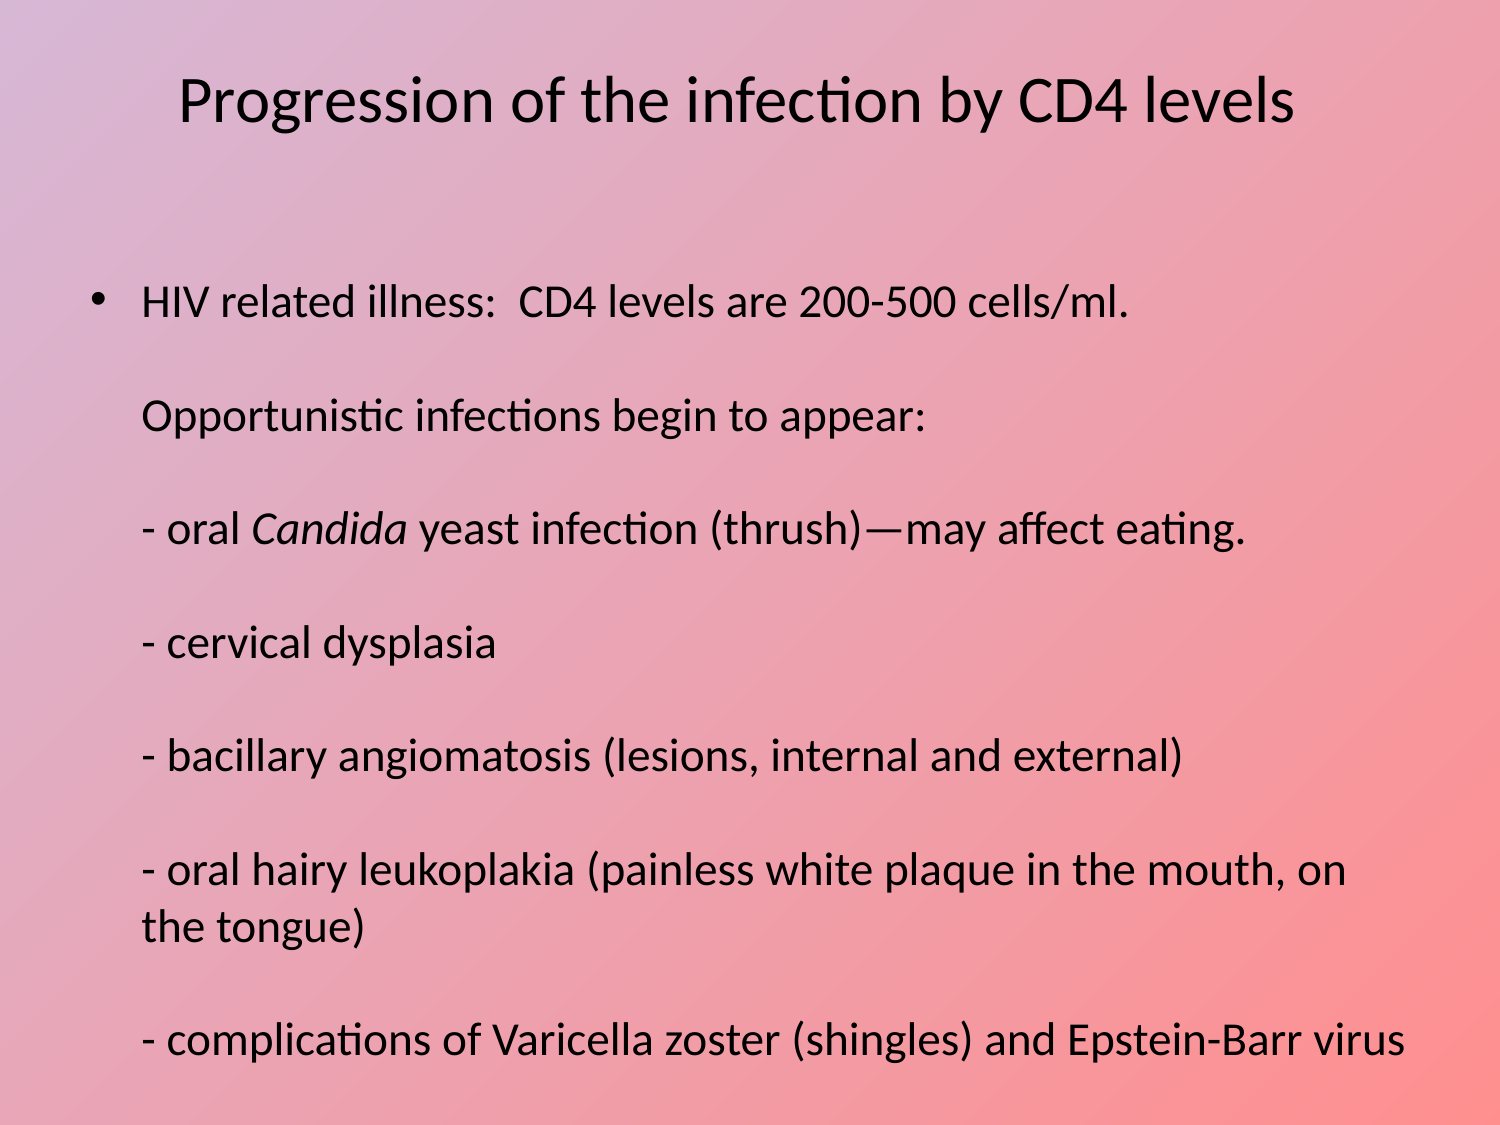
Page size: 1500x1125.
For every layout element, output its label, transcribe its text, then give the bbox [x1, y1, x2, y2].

list HIV related illness: CD4 levels are 200-500 cells/ml. Opportunistic infections begin to appear: - oral Candida yeast infection (thrush)—may affect eating. - cervical dysplasia - bacillary angiomatosis (lesions, internal and external) - oral hairy leukoplakia (painless white plaque in the mouth, on the tongue) - complications of Varicella zoster (shingles) and Epstein-Barr virus [75, 262, 1425, 1088]
title Progression of the infection by CD4 levels [62, 2, 1413, 190]
